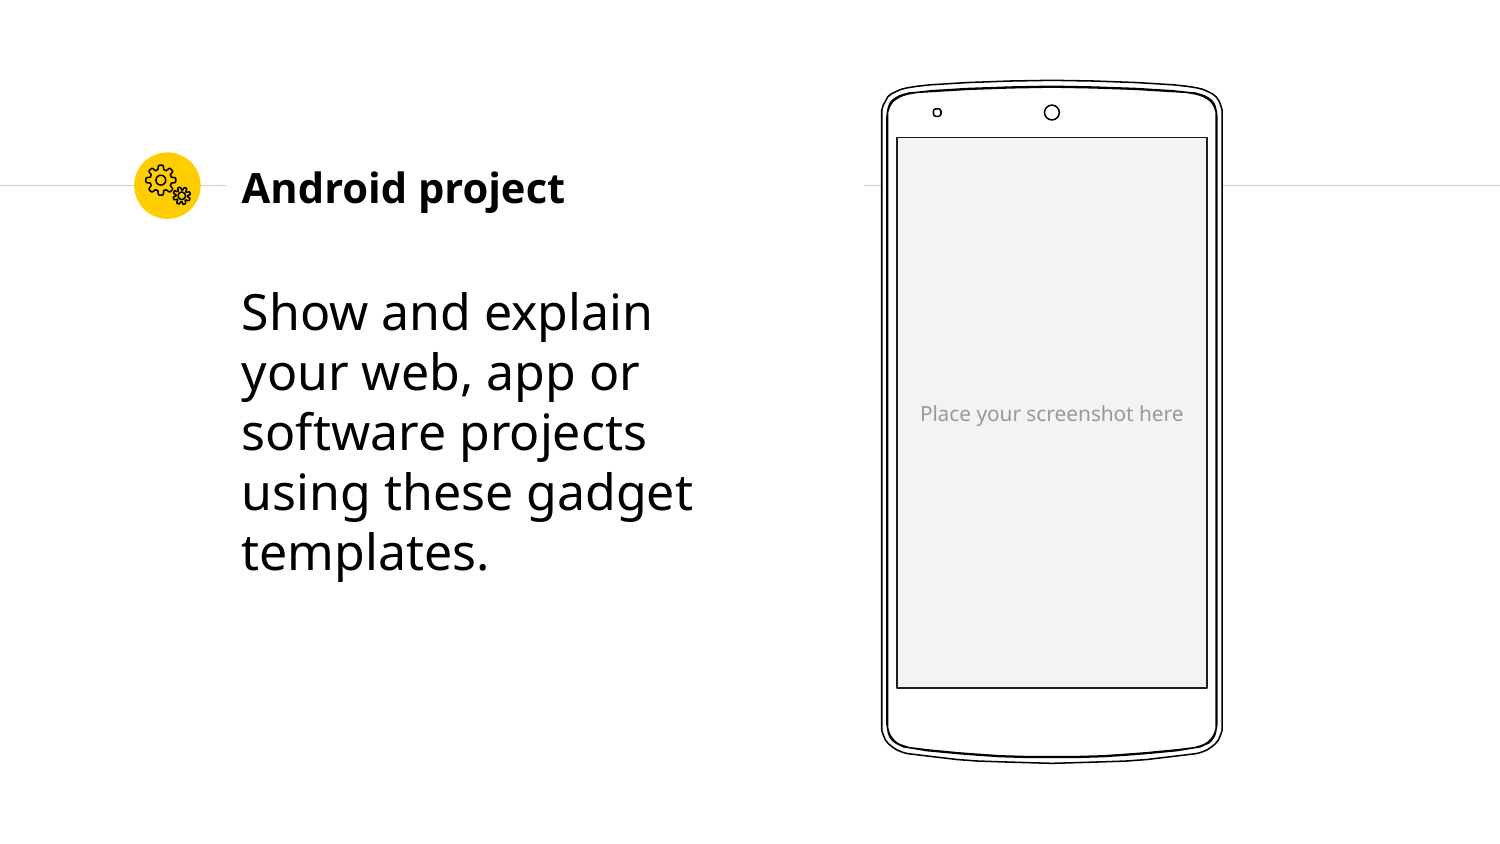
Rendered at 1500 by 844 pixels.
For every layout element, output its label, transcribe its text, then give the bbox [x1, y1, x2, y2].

text_box [881, 80, 1223, 764]
title Android project [226, 151, 863, 223]
text_box Place your screenshot here [897, 137, 1207, 689]
list Show and explain your web, app or software projects using these gadget templates. [226, 265, 785, 776]
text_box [145, 164, 191, 205]
